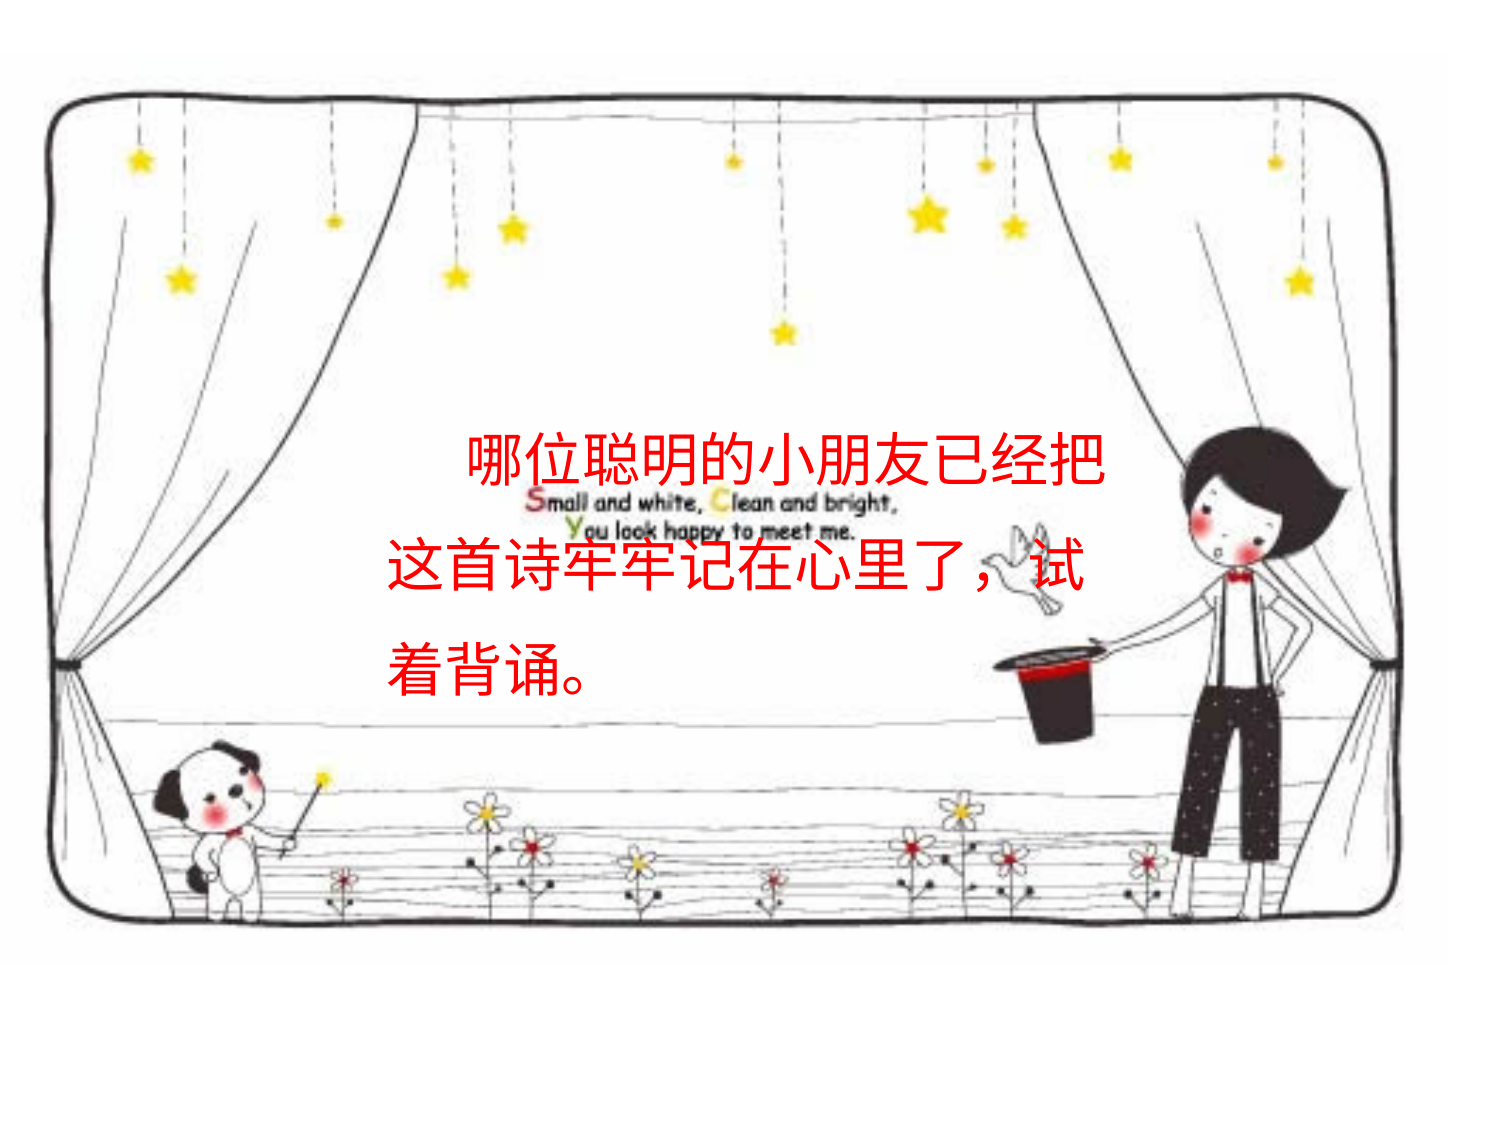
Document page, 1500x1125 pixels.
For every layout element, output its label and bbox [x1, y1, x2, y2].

picture [0, 54, 1447, 965]
